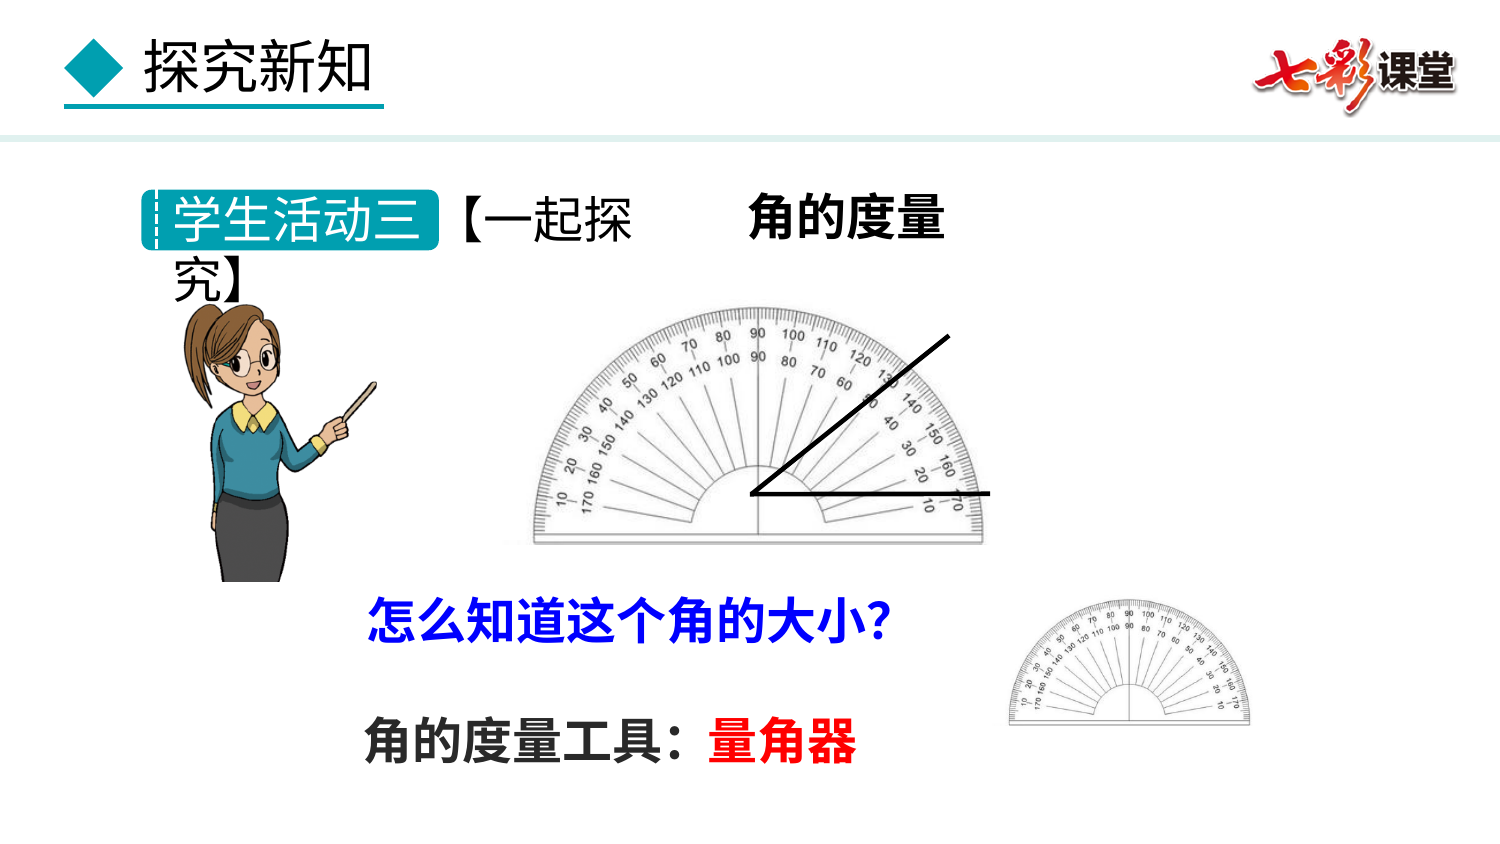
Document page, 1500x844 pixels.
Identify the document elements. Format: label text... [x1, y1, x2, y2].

text_box 角的度量 [732, 177, 962, 253]
picture [182, 303, 378, 582]
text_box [141, 180, 744, 257]
picture [498, 290, 1001, 545]
text_box 量角器 [689, 701, 876, 777]
text_box 怎么知道这个角的大小？ [348, 582, 934, 658]
picture [989, 589, 1259, 726]
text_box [740, 352, 978, 516]
picture [1249, 32, 1461, 118]
text_box 角的度量工具： [322, 701, 689, 777]
